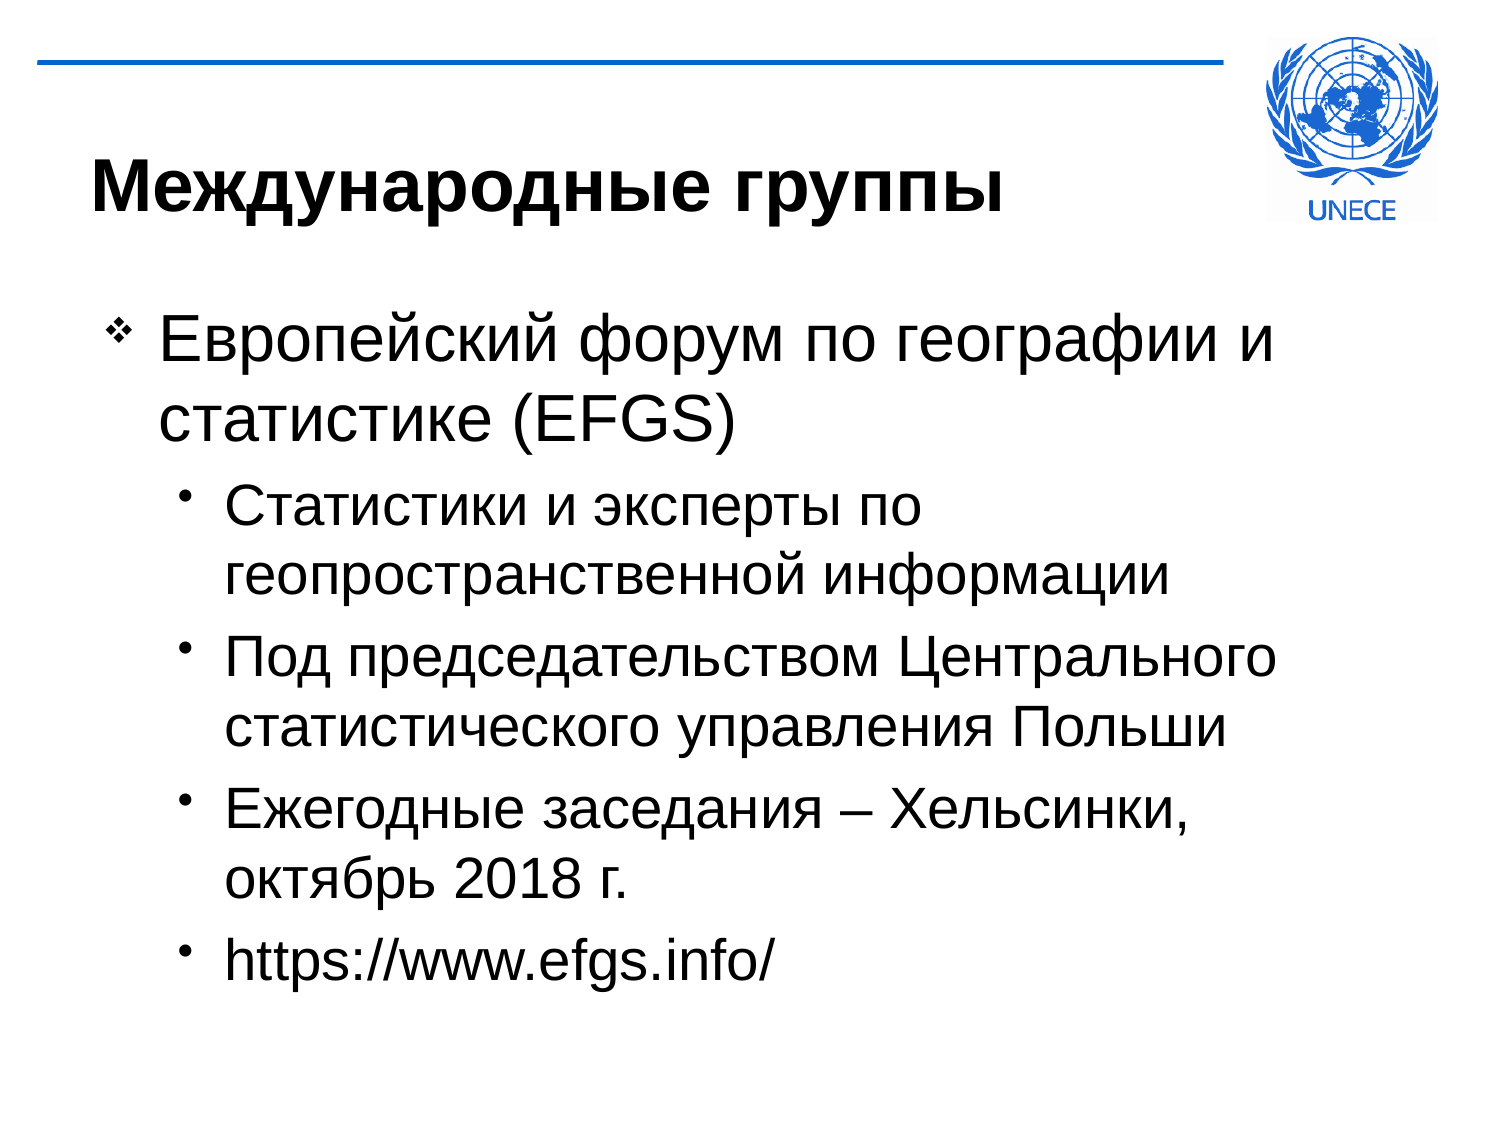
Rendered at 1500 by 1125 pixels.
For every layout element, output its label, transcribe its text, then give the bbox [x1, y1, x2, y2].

picture [1266, 37, 1438, 221]
list Европейский форум по географии и статистике (EFGS) Статистики и эксперты по геопространственной информации Под председательством Центрального статистического управления Польши Ежегодные заседания – Хельсинки, октябрь 2018 г. https://www.efgs.info/ [87, 287, 1388, 1000]
title Международные группы [75, 99, 1238, 263]
